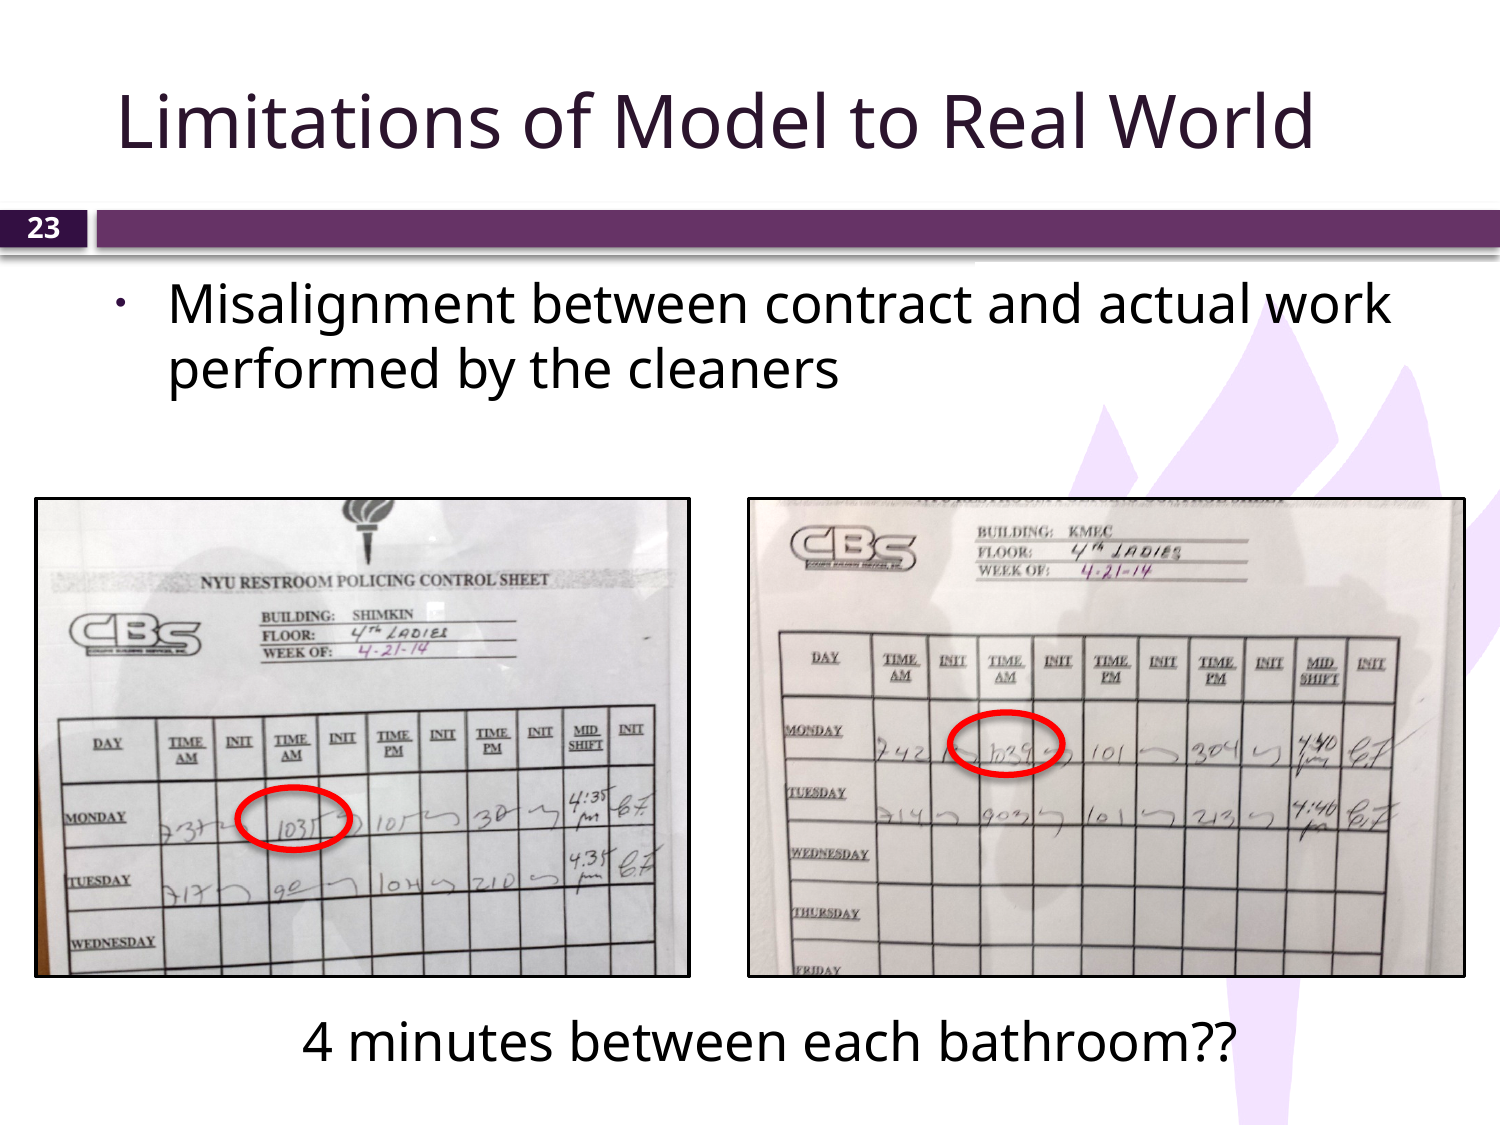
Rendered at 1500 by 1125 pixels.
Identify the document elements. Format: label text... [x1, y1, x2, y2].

slide_number 23 [0, 208, 88, 249]
text_box 4 minutes between each bathroom?? [287, 999, 1263, 1080]
picture [749, 499, 1464, 976]
list Misalignment between contract and actual work performed by the cleaners [100, 262, 1438, 1000]
title Limitations of Model to Real World [100, 37, 1438, 200]
picture [37, 499, 688, 976]
